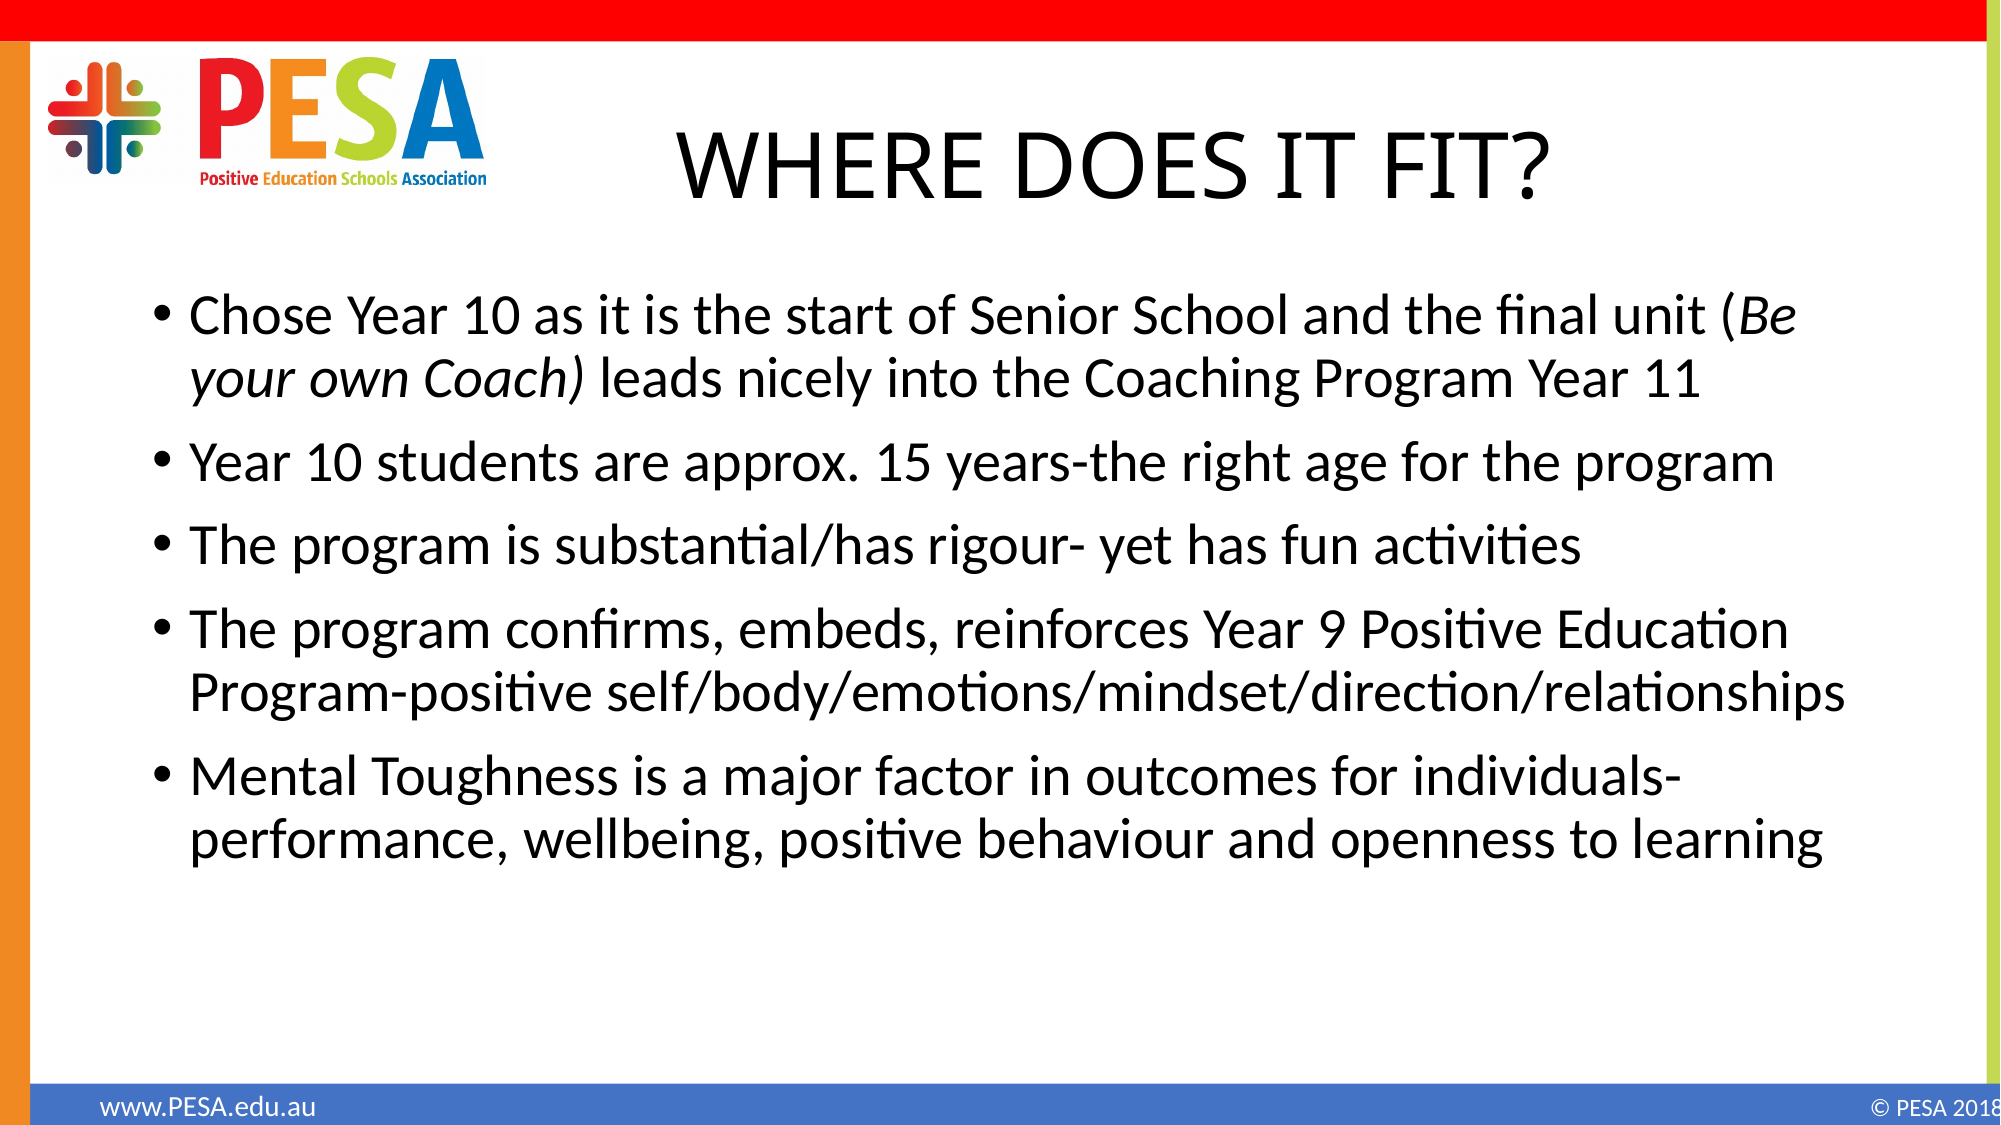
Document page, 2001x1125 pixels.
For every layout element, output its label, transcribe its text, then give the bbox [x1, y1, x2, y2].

list Chose Year 10 as it is the start of Senior School and the final unit (Be your own Coach) leads nicely into the Coaching Program Year 11 Year 10 students are approx. 15 years-the right age for the program The program is substantial/has rigour- yet has fun activities The program confirms, embeds, reinforces Year 9 Positive Education Program-positive self/body/emotions/mindset/direction/relationships Mental Toughness is a major factor in outcomes for individuals-performance, wellbeing, positive behaviour and openness to learning [137, 276, 1863, 991]
text_box www.PESA.edu.au © PESA 2018 [31, 1083, 2000, 1125]
picture [48, 57, 486, 185]
text_box [1986, 0, 2000, 1083]
text_box [0, 40, 31, 1125]
text_box [0, 0, 1986, 42]
title WHERE DOES IT FIT? [137, 59, 1863, 276]
